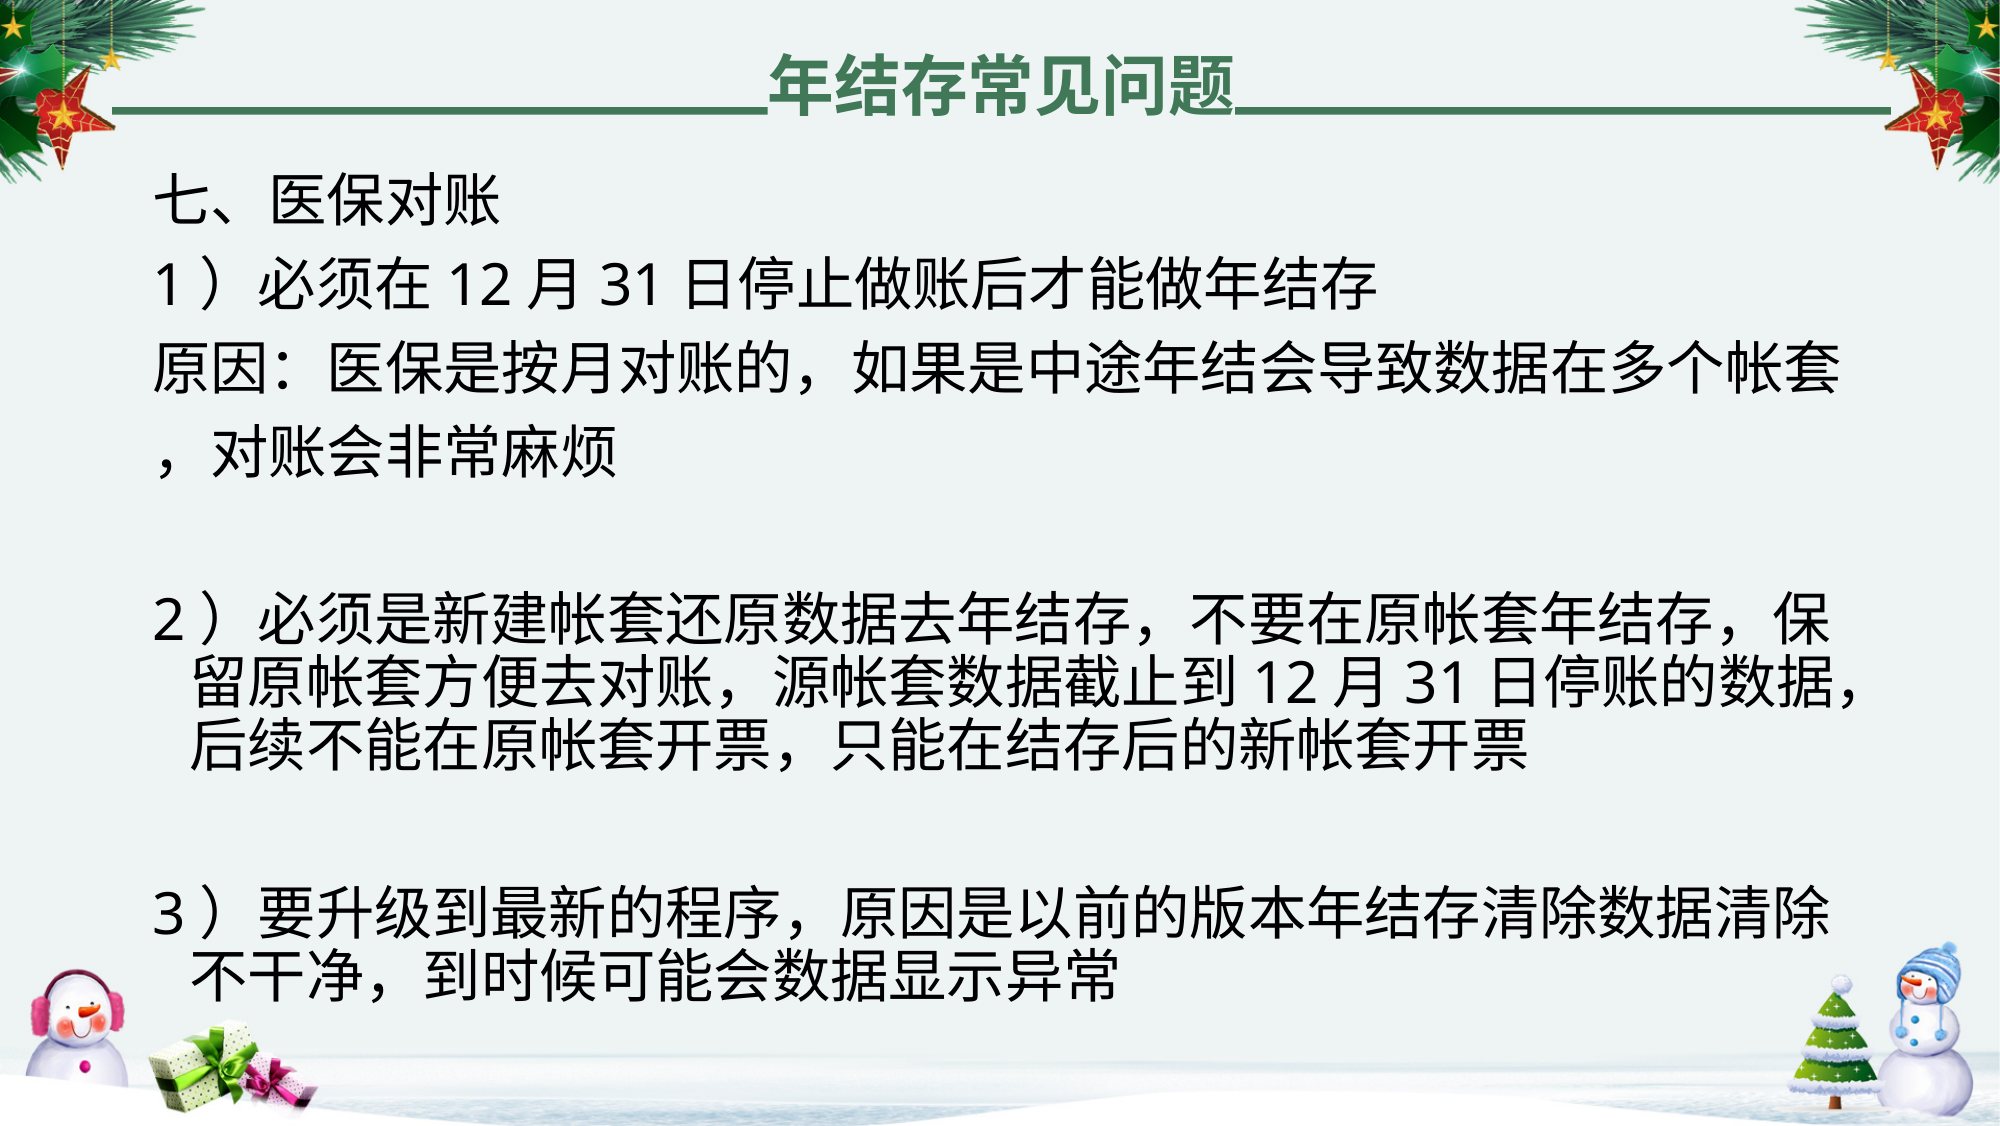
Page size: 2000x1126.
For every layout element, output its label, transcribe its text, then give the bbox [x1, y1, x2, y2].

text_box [112, 43, 1891, 124]
list 七、医保对账 1）必须在12月31日停止做账后才能做年结存 原因：医保是按月对账的，如果是中途年结会导致数据在多个帐套 ，对账会非常麻烦 2）必须是新建帐套还原数据去年结存，不要在原帐套年结存，保留原帐套方便去对账，源帐套数据截止到12月31日停账的数据，后续不能在原帐套开票，只能在结存后的新帐套开票 3）要升级到最新的程序，原因是以前的版本年结存清除数据清除不干净，到时候可能会数据显示异常 [137, 164, 1863, 1014]
picture [0, 0, 2000, 1126]
